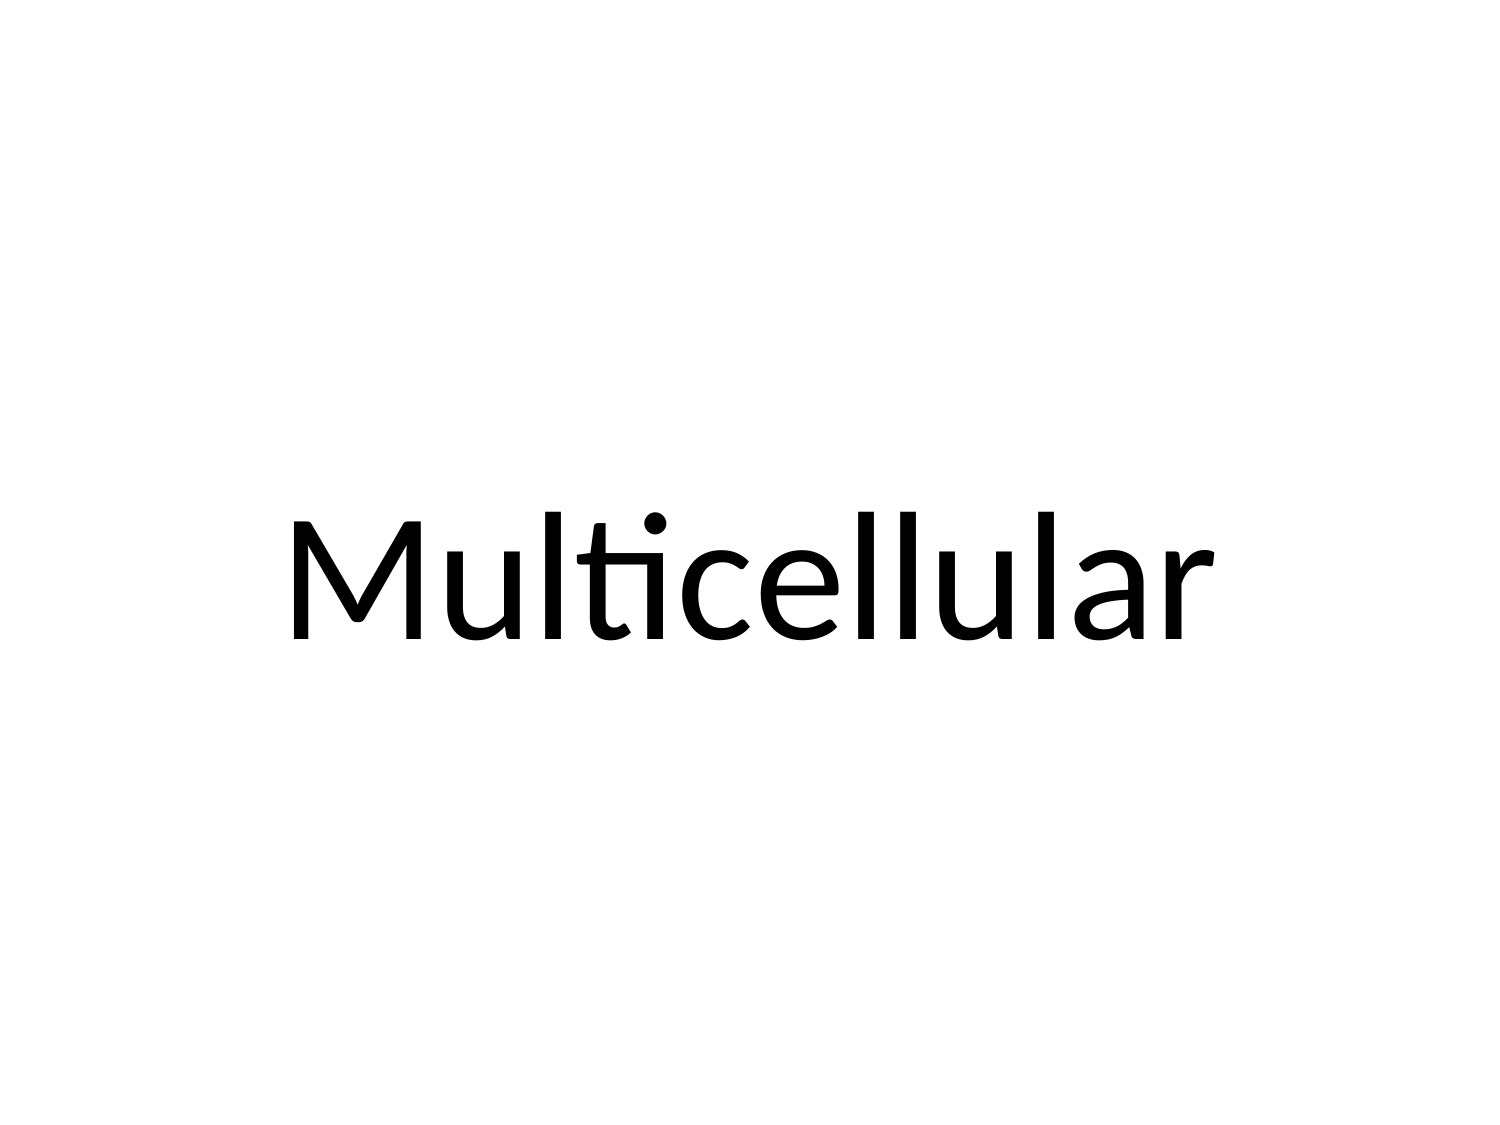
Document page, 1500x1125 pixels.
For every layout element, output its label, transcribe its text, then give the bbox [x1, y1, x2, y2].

title Multicellular [75, 45, 1425, 1088]
